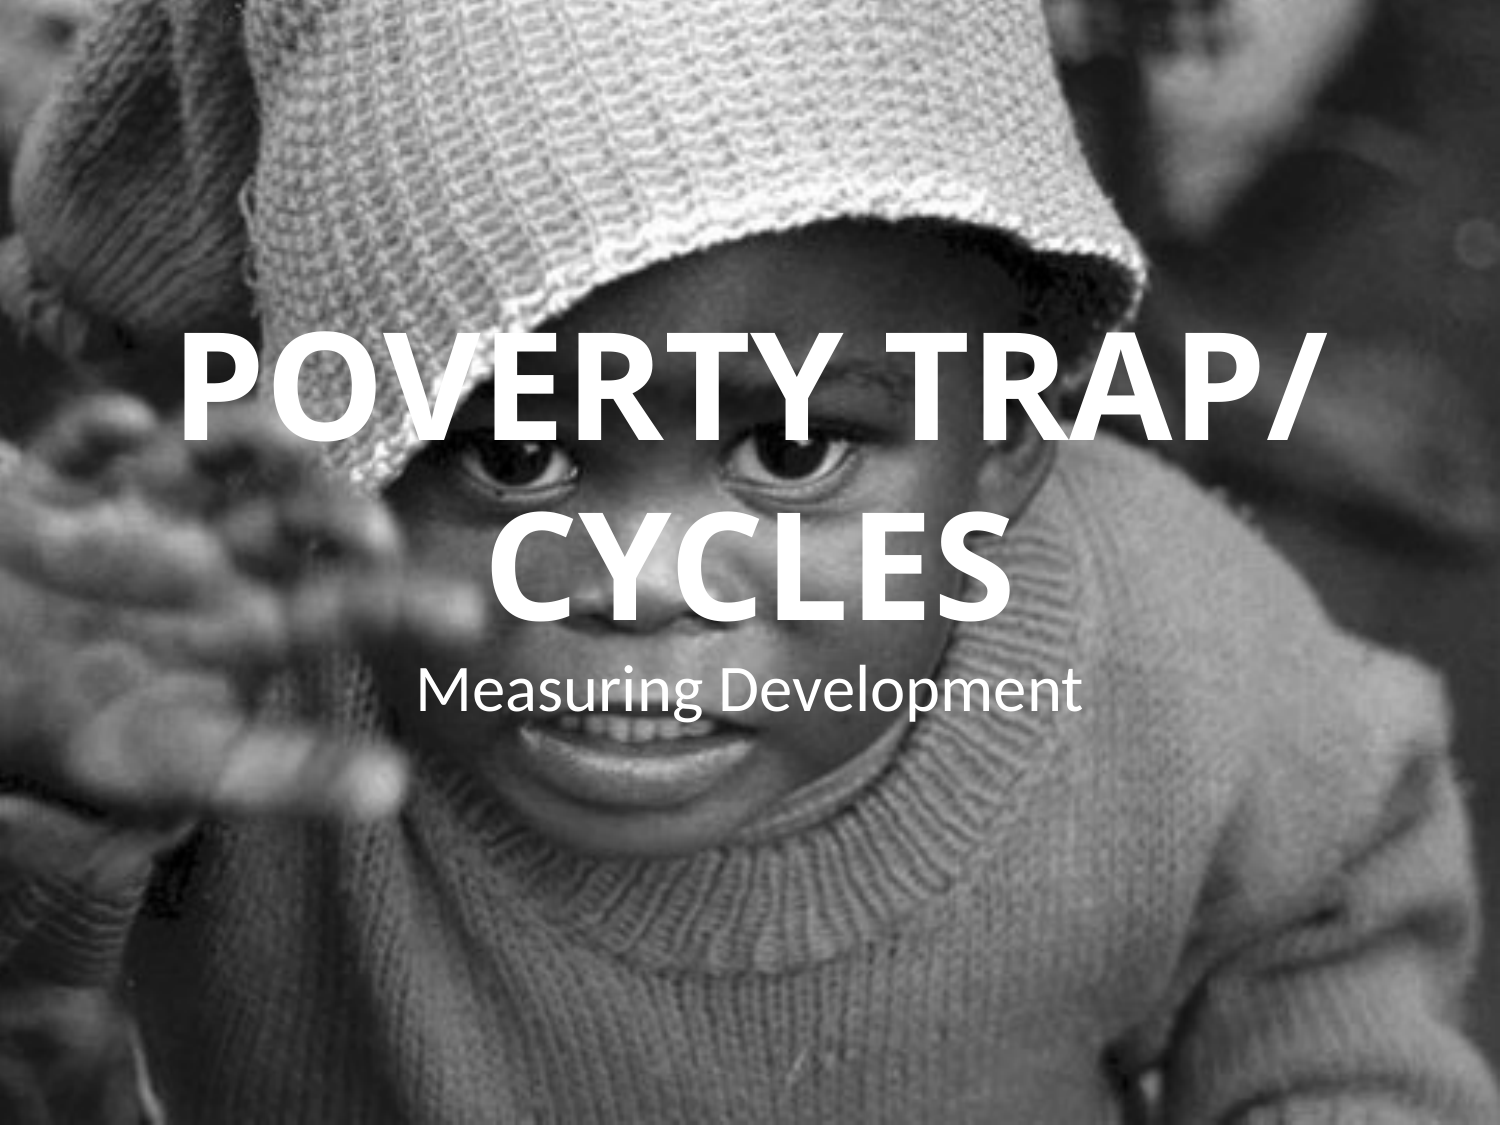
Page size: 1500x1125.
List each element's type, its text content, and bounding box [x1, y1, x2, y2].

subtitle Measuring Development [225, 637, 1275, 925]
title POVERTY TRAP/ CYCLES [112, 349, 1388, 591]
picture [0, 0, 1500, 1125]
